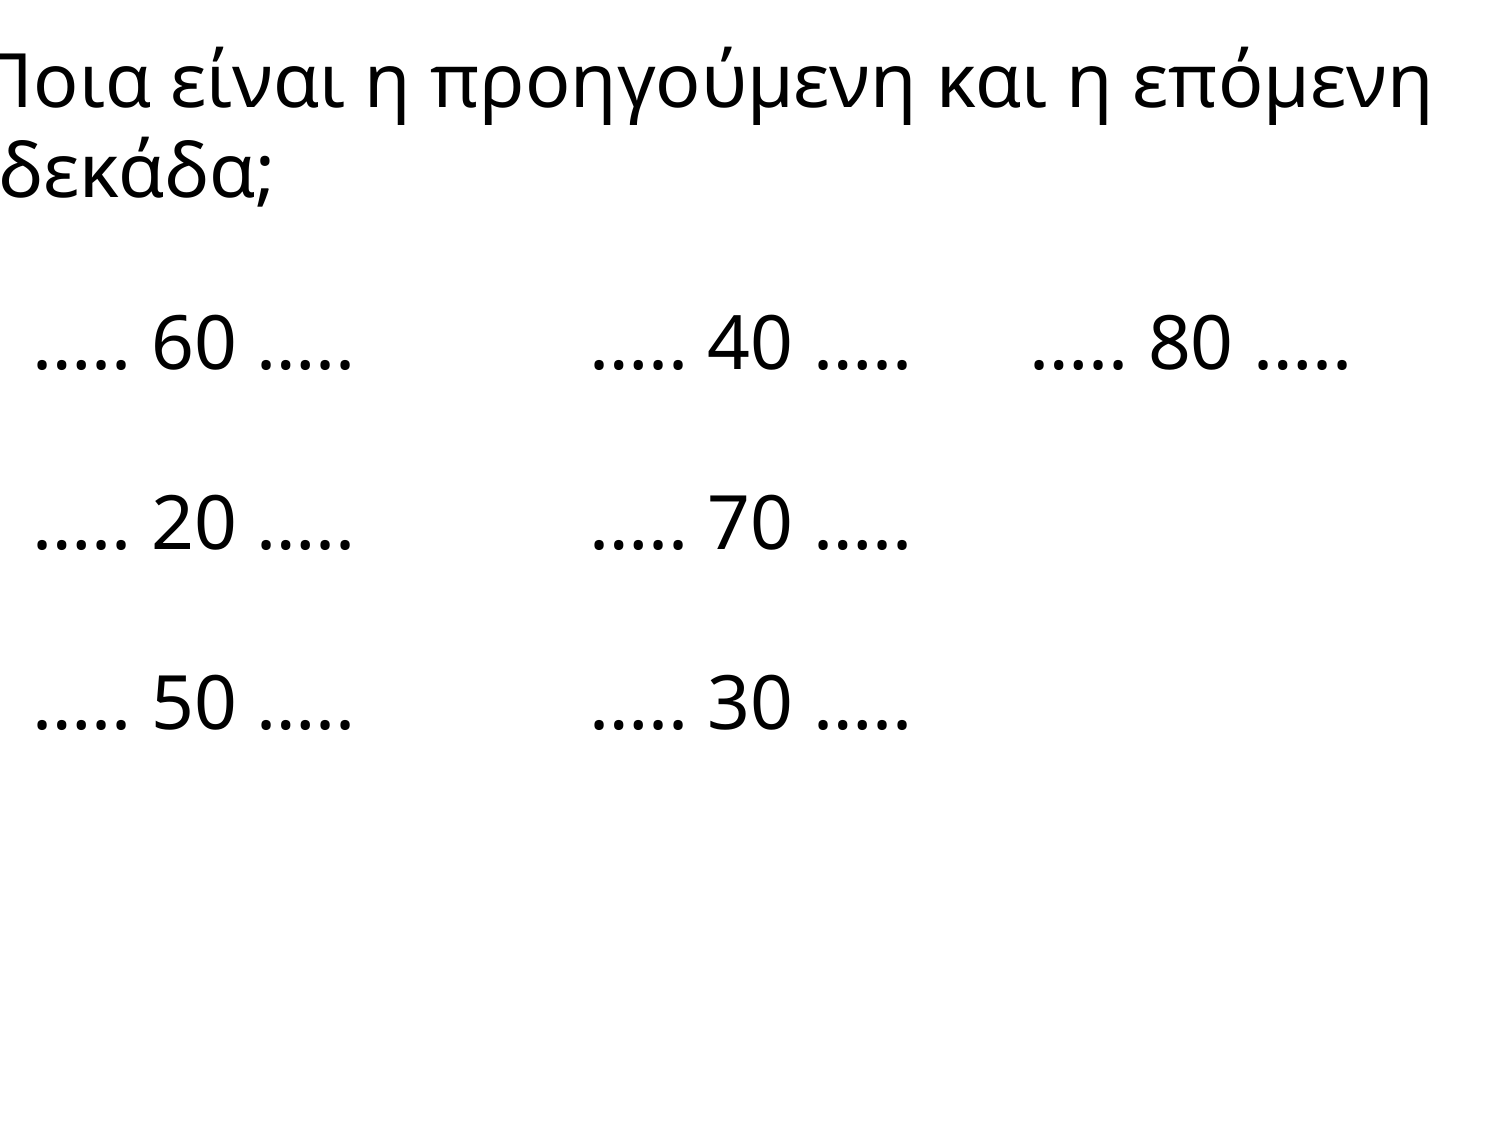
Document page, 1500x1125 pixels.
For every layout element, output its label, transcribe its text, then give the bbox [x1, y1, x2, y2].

text_box ….. 60 ….. ….. 40 ….. ….. 80 ….. ….. 20 ….. ….. 70 ….. ….. 50 ….. ….. 30 ….. [17, 287, 1413, 933]
text_box Ποια είναι η προηγούμενη και η επόμενη δεκάδα; [0, 24, 1450, 220]
